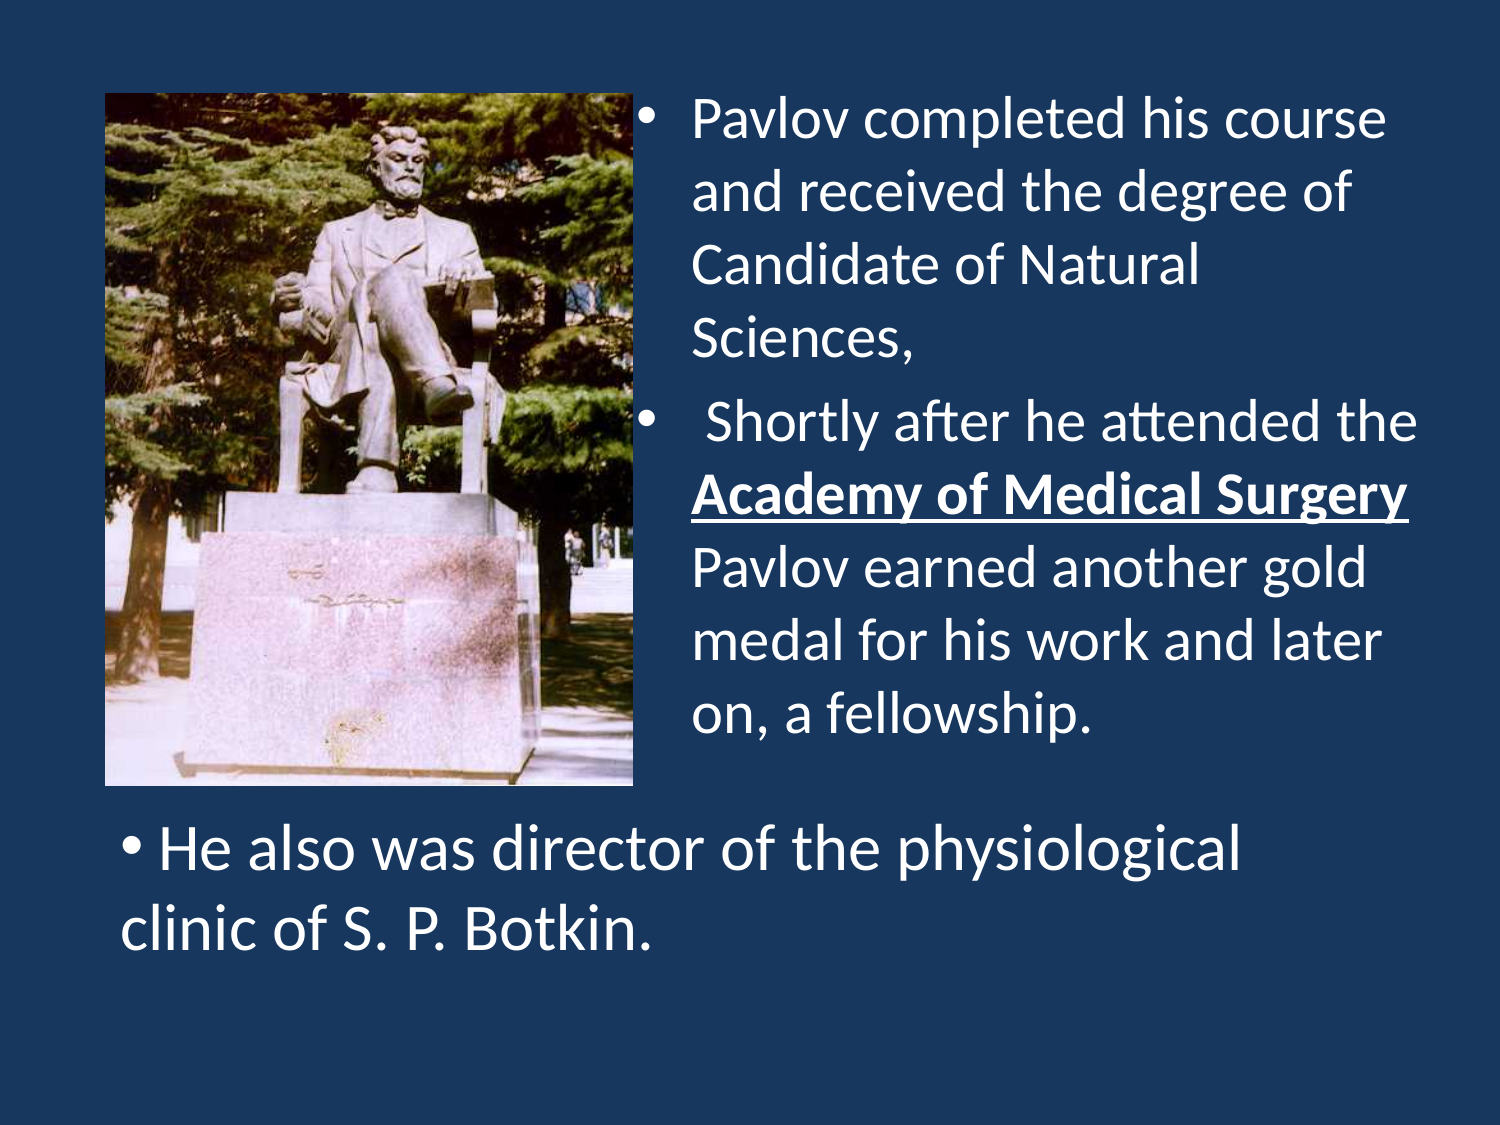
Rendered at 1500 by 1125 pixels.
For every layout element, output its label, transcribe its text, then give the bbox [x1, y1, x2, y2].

list Pavlov completed his course and received the degree of Candidate of Natural Sciences, Shortly after he attended the Academy of Medical Surgery Pavlov earned another gold medal for his work and later on, a fellowship. [621, 70, 1437, 891]
picture [105, 93, 633, 786]
text_box He also was director of the physiological clinic of S. P. Botkin. [105, 796, 1336, 972]
